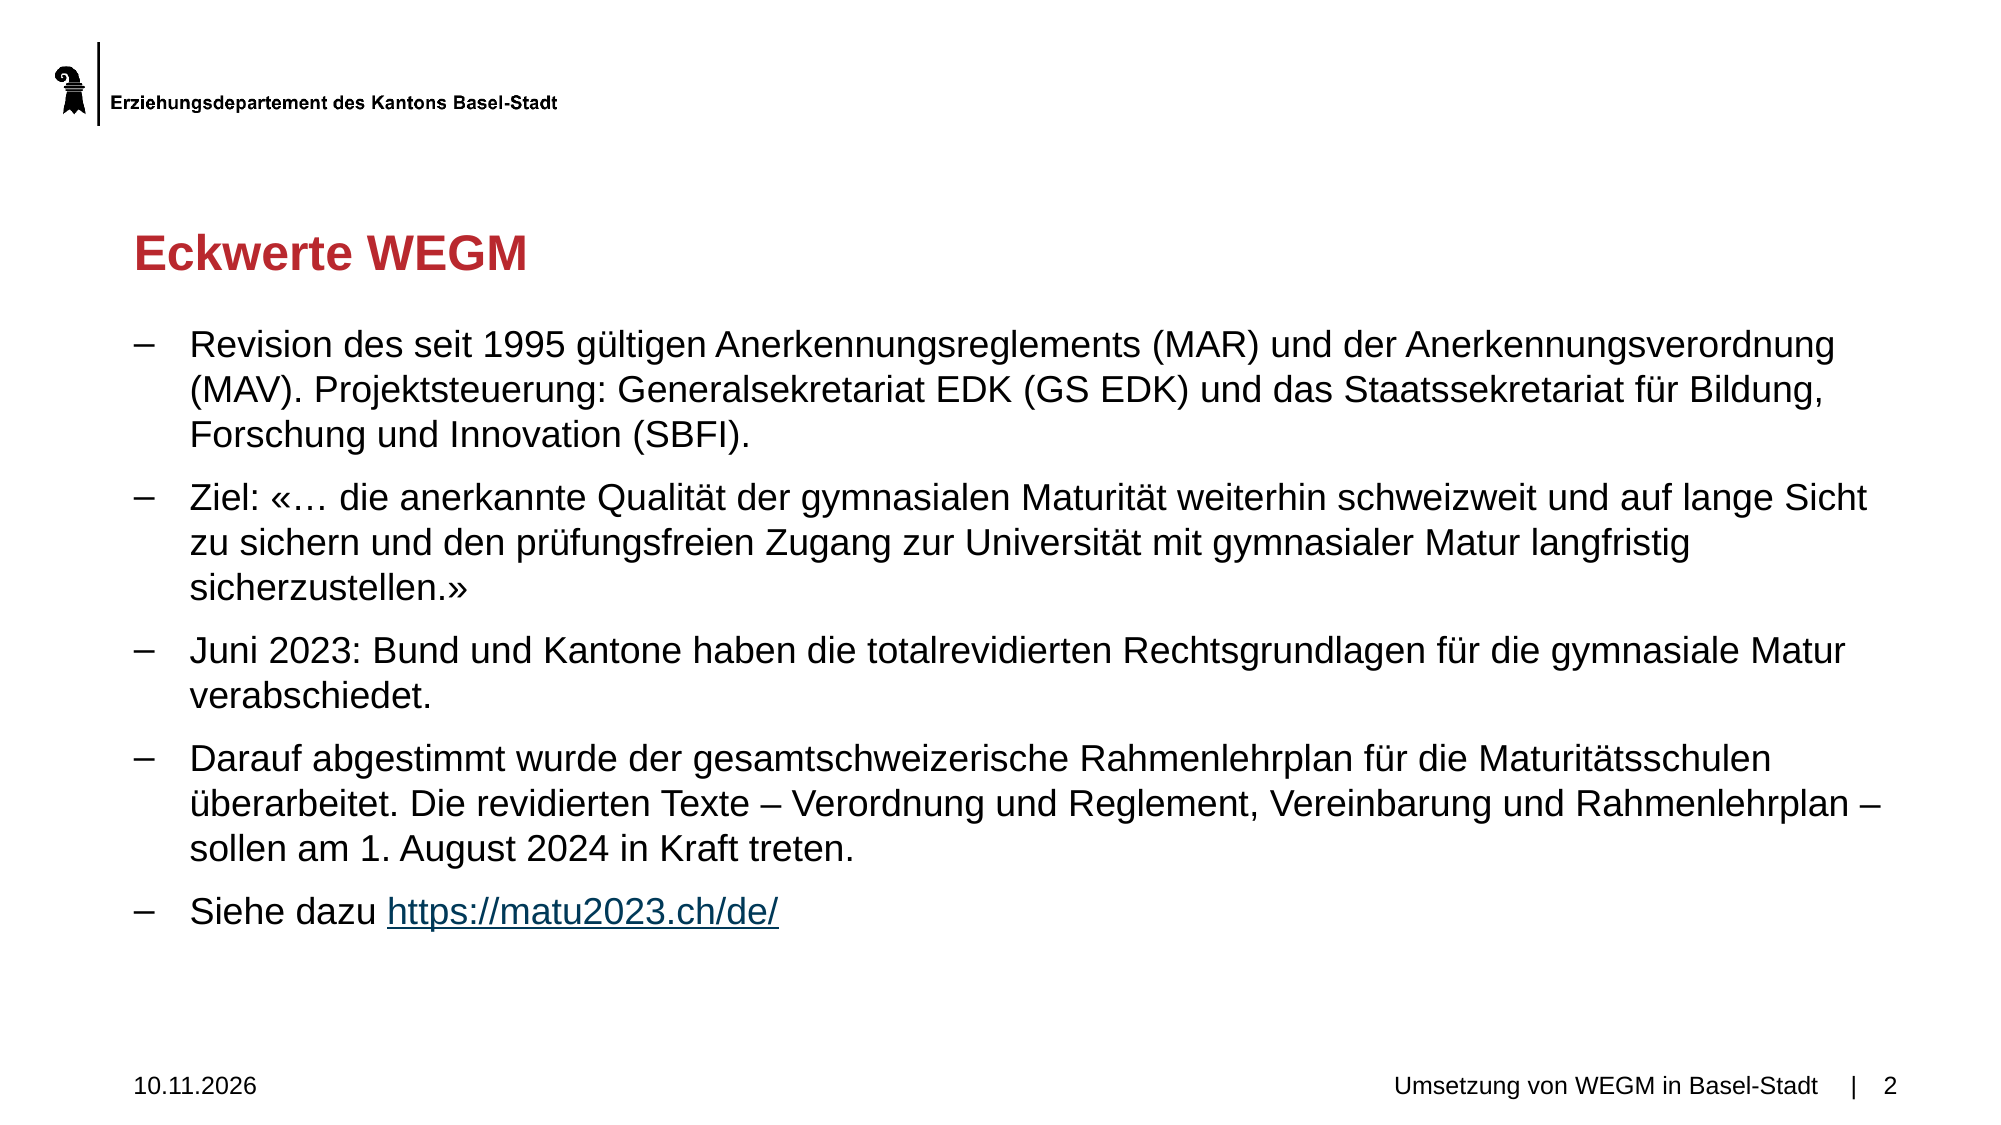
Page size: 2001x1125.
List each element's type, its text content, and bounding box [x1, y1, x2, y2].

picture [54, 42, 557, 126]
title Eckwerte WEGM [133, 219, 1914, 281]
list Revision des seit 1995 gültigen Anerkennungsreglements (MAR) und der Anerkennungsverordnung (MAV). Projektsteuerung: Generalsekretariat EDK (GS EDK) und das Staatssekretariat für Bildung, Forschung und Innovation (SBFI). Ziel: «… die anerkannte Qualität der gymnasialen Maturität weiterhin schweizweit und auf lange Sicht zu sichern und den prüfungsfreien Zugang zur Universität mit gymnasialer Matur langfristig sicherzustellen.» Juni 2023: Bund und Kantone haben die totalrevidierten Rechtsgrundlagen für die gymnasiale Matur verabschiedet. Darauf abgestimmt wurde der gesamtschweizerische Rahmenlehrplan für die Maturitätsschulen überarbeitet. Die revidierten Texte – Verordnung und Reglement, Vereinbarung und Rahmenlehrplan – sollen am 1. August 2024 in Kraft treten. Siehe dazu https://matu2023.ch/de/ [133, 320, 1914, 1018]
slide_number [133, 1064, 567, 1125]
footer Umsetzung von WEGM in Basel-Stadt [598, 1064, 1820, 1125]
slide_number | 2 [1850, 1064, 2000, 1125]
